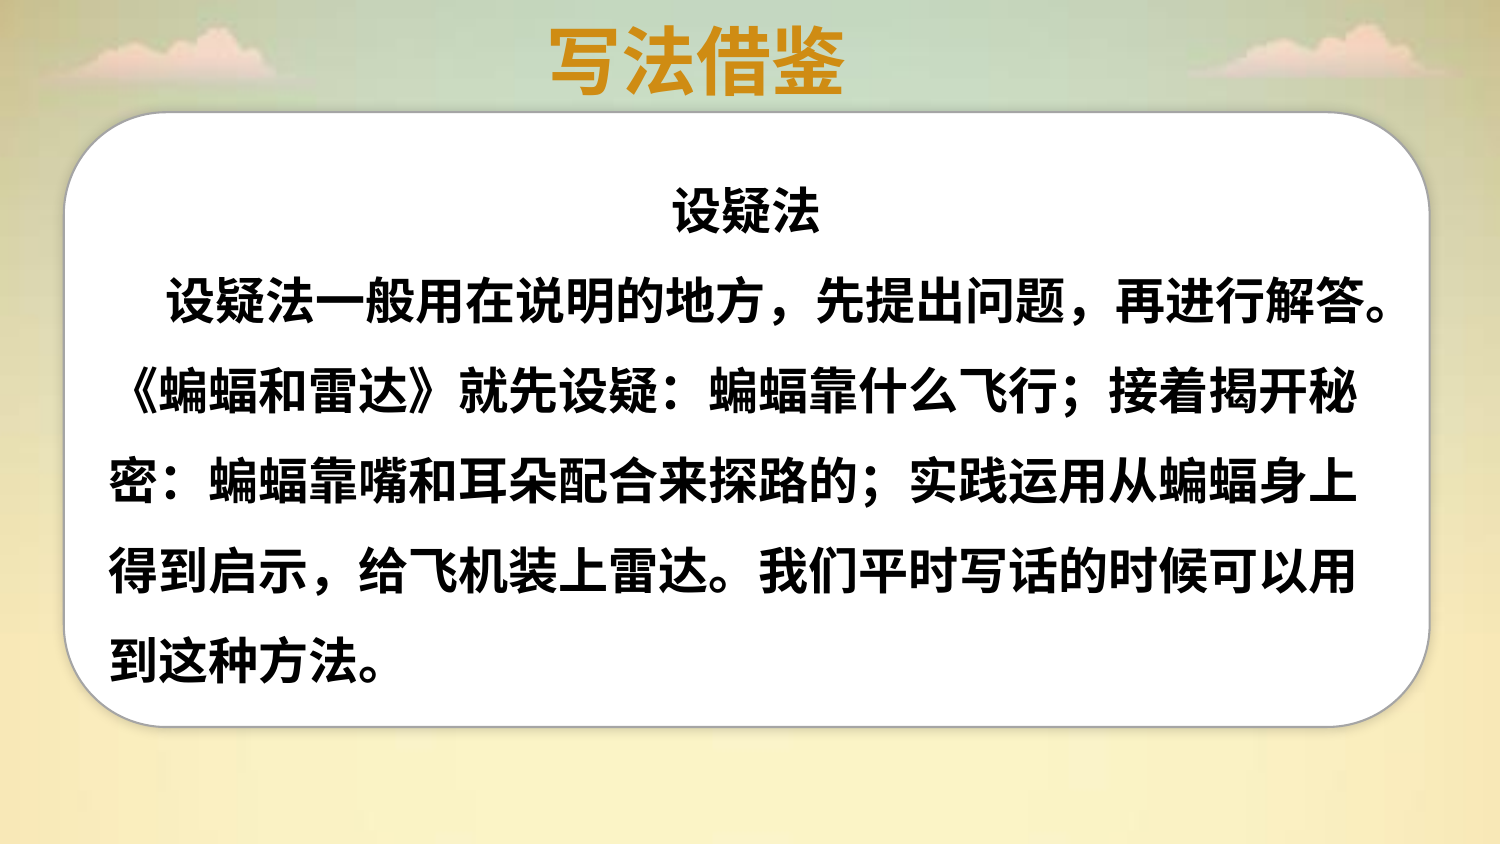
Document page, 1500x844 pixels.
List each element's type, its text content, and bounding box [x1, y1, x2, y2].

text_box 写法借鉴 [531, 7, 862, 113]
text_box 设疑法 设疑法一般用在说明的地方，先提出问题，再进行解答。《蝙蝠和雷达》就先设疑：蝙蝠靠什么飞行；接着揭开秘密：蝙蝠靠嘴和耳朵配合来探路的；实践运用从蝙蝠身上得到启示，给飞机装上雷达。我们平时写话的时候可以用到这种方法。 [62, 111, 1431, 729]
picture [0, 0, 1500, 844]
